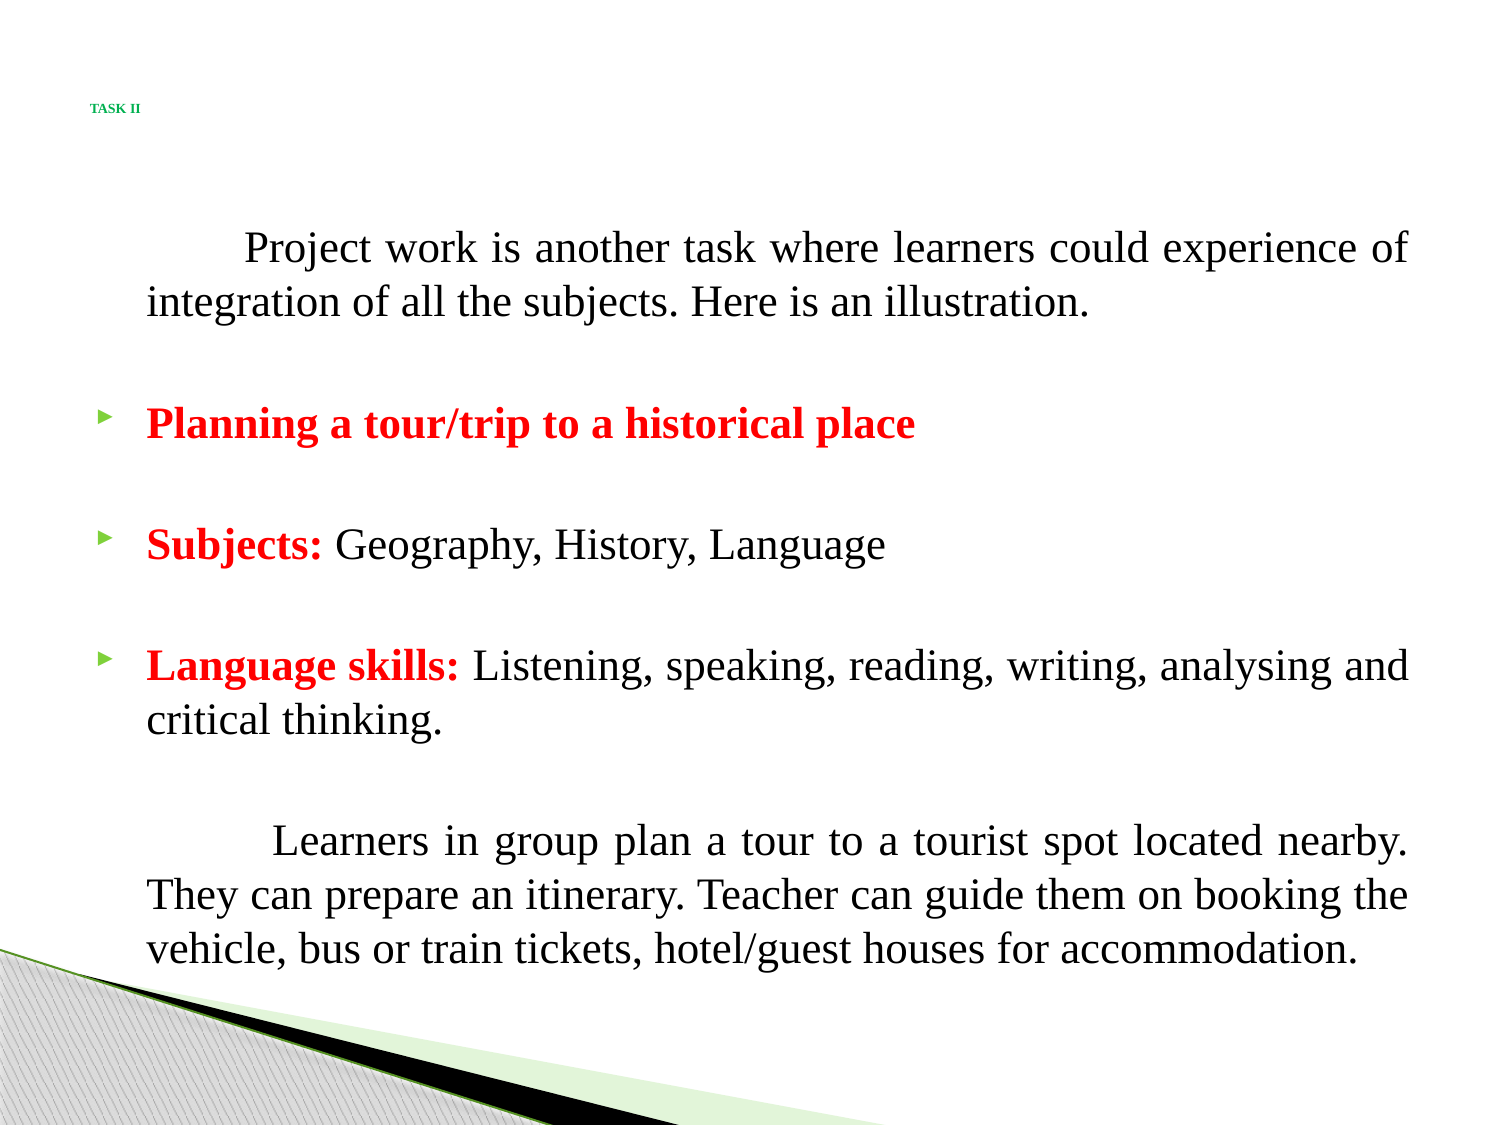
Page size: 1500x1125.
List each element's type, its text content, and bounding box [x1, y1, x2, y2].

list Project work is another task where learners could experience of integration of all the subjects. Here is an illustration. Planning a tour/trip to a historical place Subjects: Geography, History, Language Language skills: Listening, speaking, reading, writing, analysing and critical thinking. Learners in group plan a tour to a tourist spot located nearby. They can prepare an itinerary. Teacher can guide them on booking the vehicle, bus or train tickets, hotel/guest houses for accommodation. [75, 150, 1425, 1005]
title TASK II [75, 75, 1425, 150]
